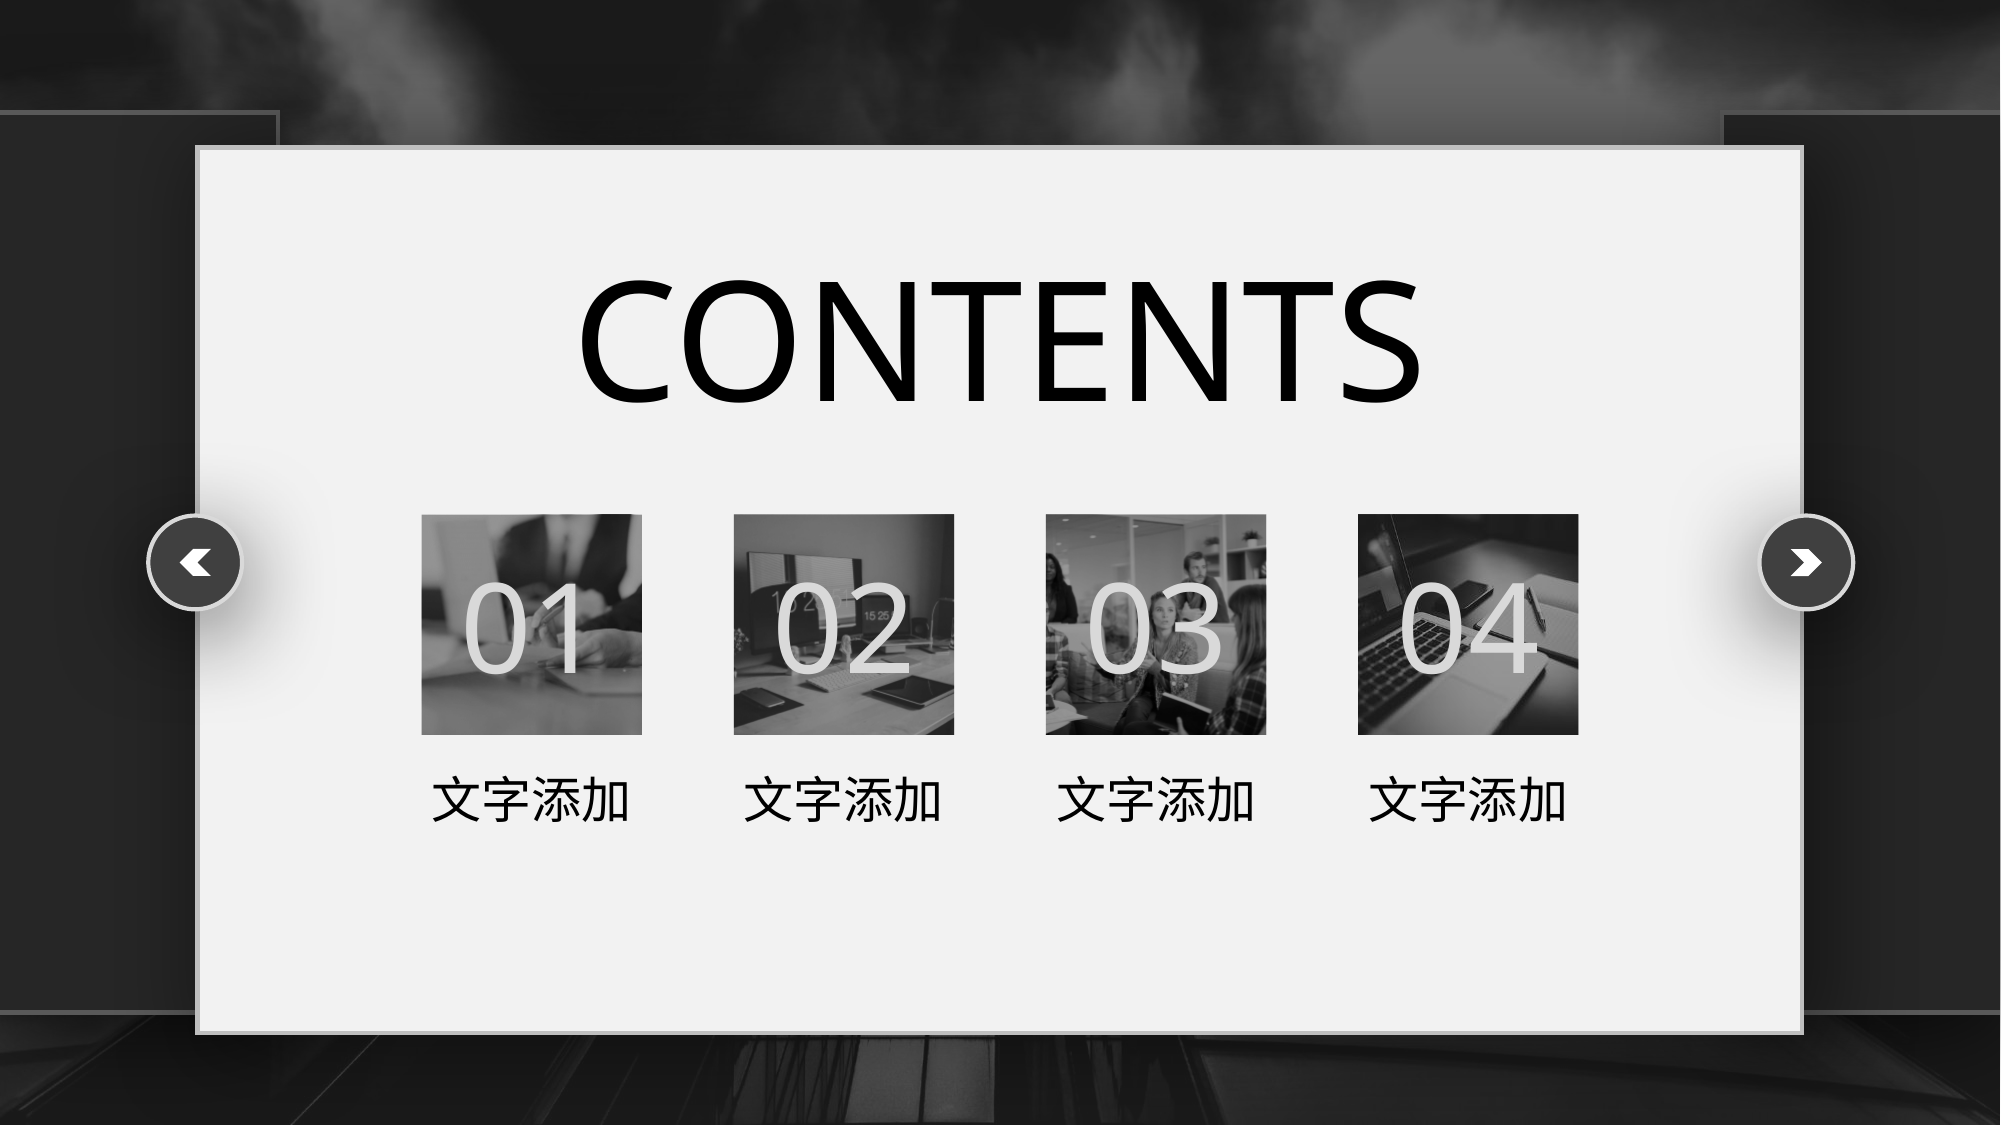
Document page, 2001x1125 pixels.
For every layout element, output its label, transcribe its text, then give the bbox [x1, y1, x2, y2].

text_box 文字添加 [1041, 761, 1271, 836]
text_box 文字添加 [416, 761, 647, 836]
text_box 文字添加 [729, 761, 959, 836]
picture [1357, 514, 1579, 735]
picture [1045, 514, 1267, 735]
picture [421, 514, 642, 735]
text_box CONTENTS [557, 227, 1443, 442]
text_box 文字添加 [1353, 761, 1584, 836]
picture [733, 514, 955, 735]
